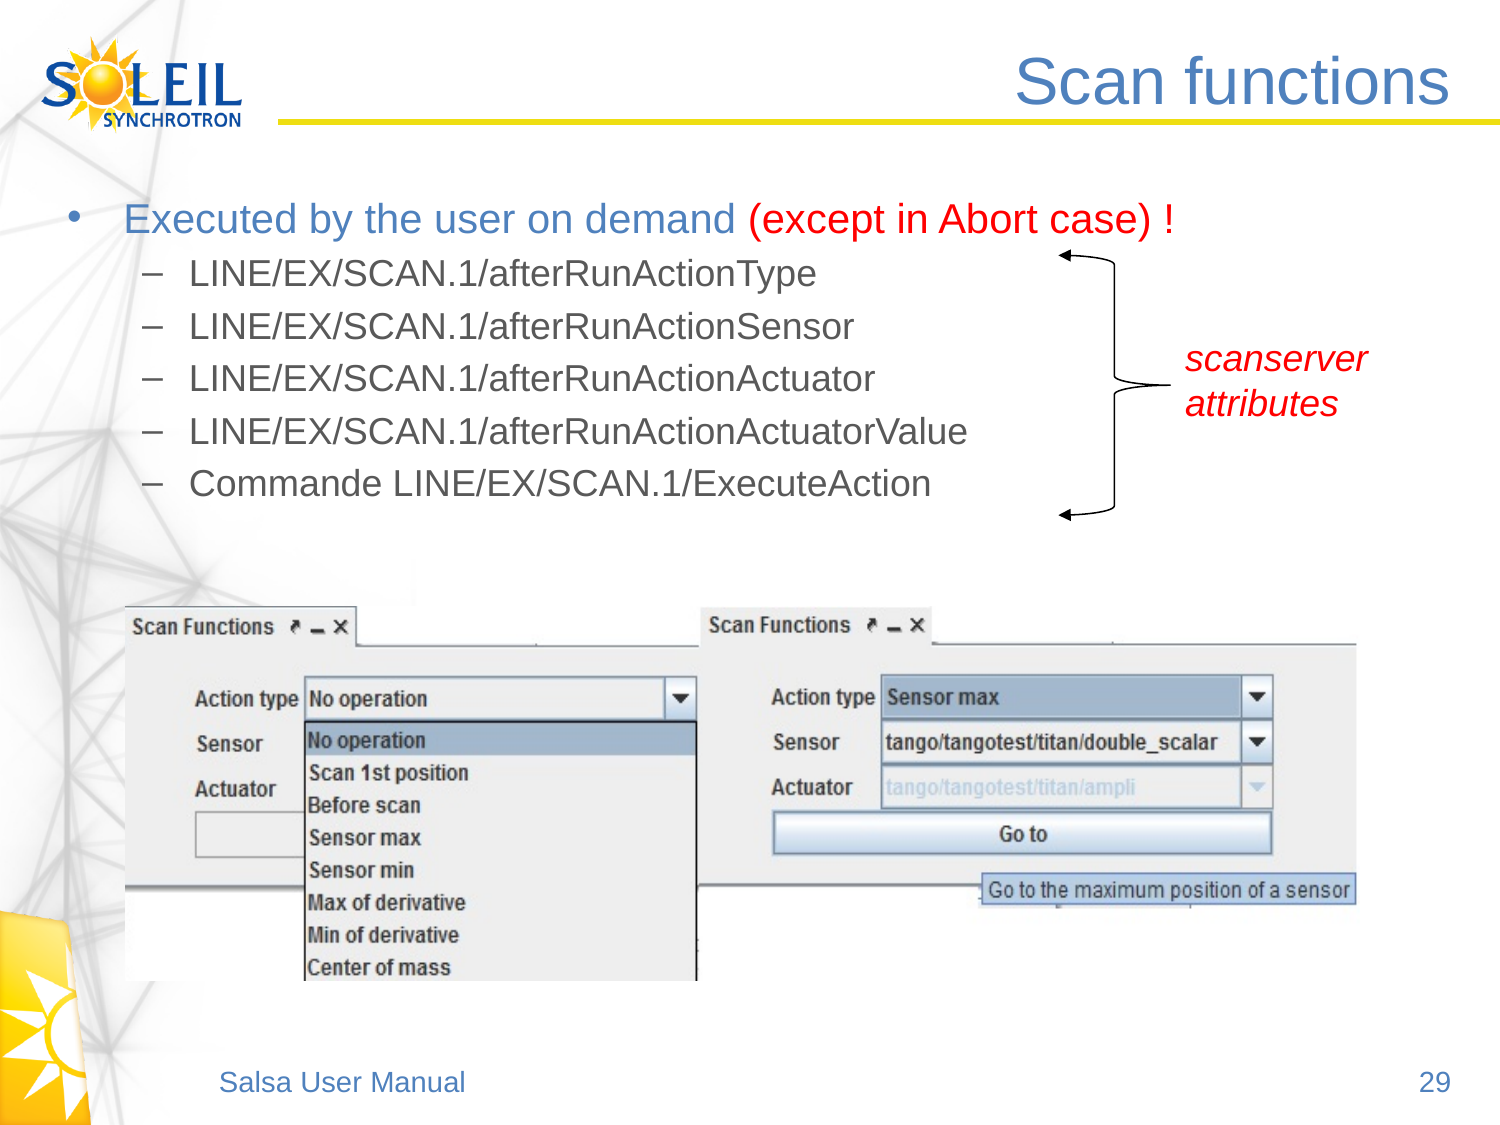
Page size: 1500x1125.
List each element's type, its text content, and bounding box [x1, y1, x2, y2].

title Scan functions [277, 31, 1467, 125]
picture [0, 0, 1500, 1125]
text_box scanserver attributes [1170, 326, 1400, 431]
text_box [1058, 249, 1171, 522]
text_box Salsa User Manual 29 [100, 1046, 1467, 1116]
text_box Executed by the user on demand (except in Abort case) ! LINE/EX/SCAN.1/afterRunActionType LINE/EX/SCAN.1/afterRunActionSensor LINE/EX/SCAN.1/afterRunActionActuator LINE/EX/SCAN.1/afterRunActionActuatorValue Commande LINE/EX/SCAN.1/ExecuteAction [52, 145, 1463, 1046]
